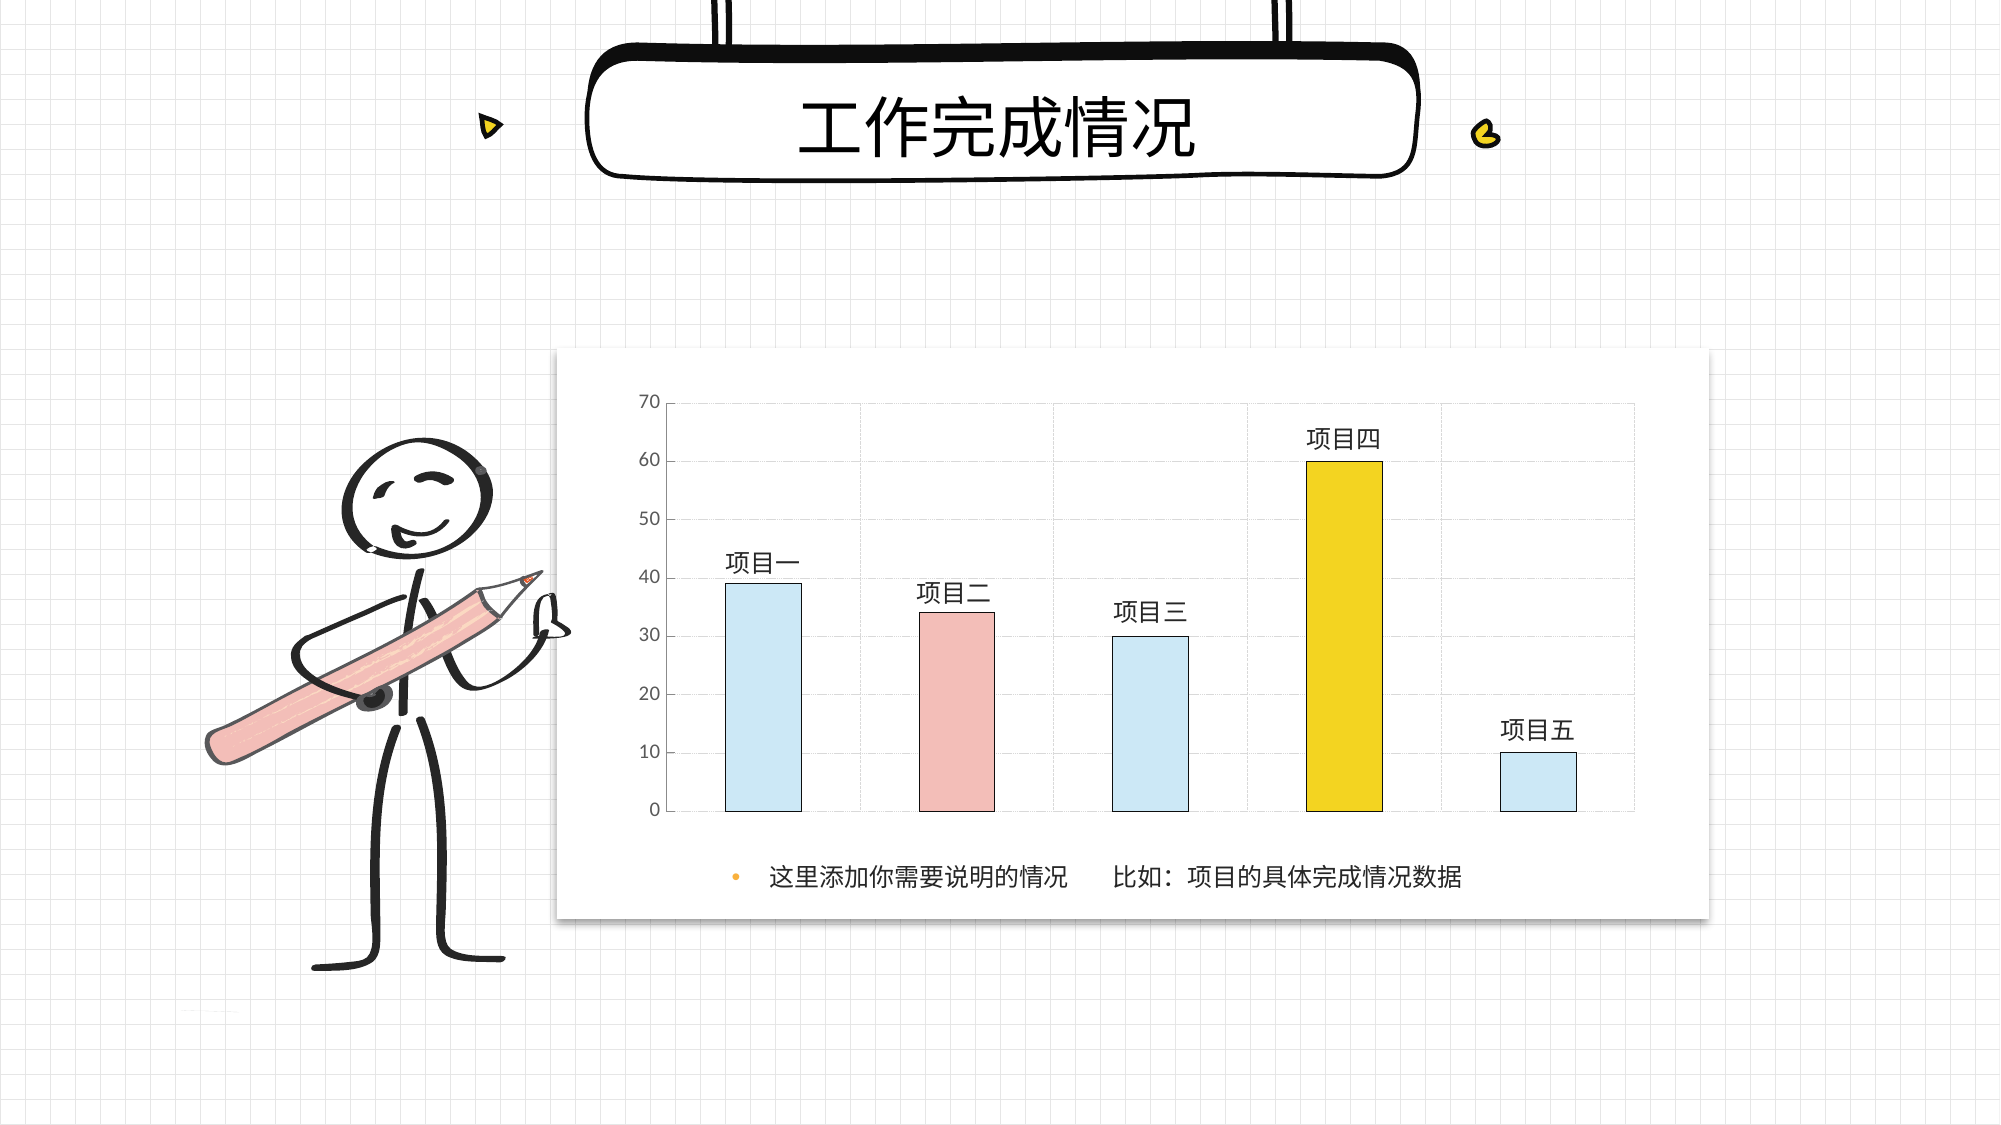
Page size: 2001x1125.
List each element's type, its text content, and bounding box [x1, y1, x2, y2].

text_box [556, 347, 1710, 920]
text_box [180, 418, 592, 1013]
text_box 工作完成情况 [717, 78, 1277, 174]
text_box 这里添加你需要说明的情况 比如：项目的具体完成情况数据 [716, 839, 1709, 983]
chart [617, 383, 1656, 831]
